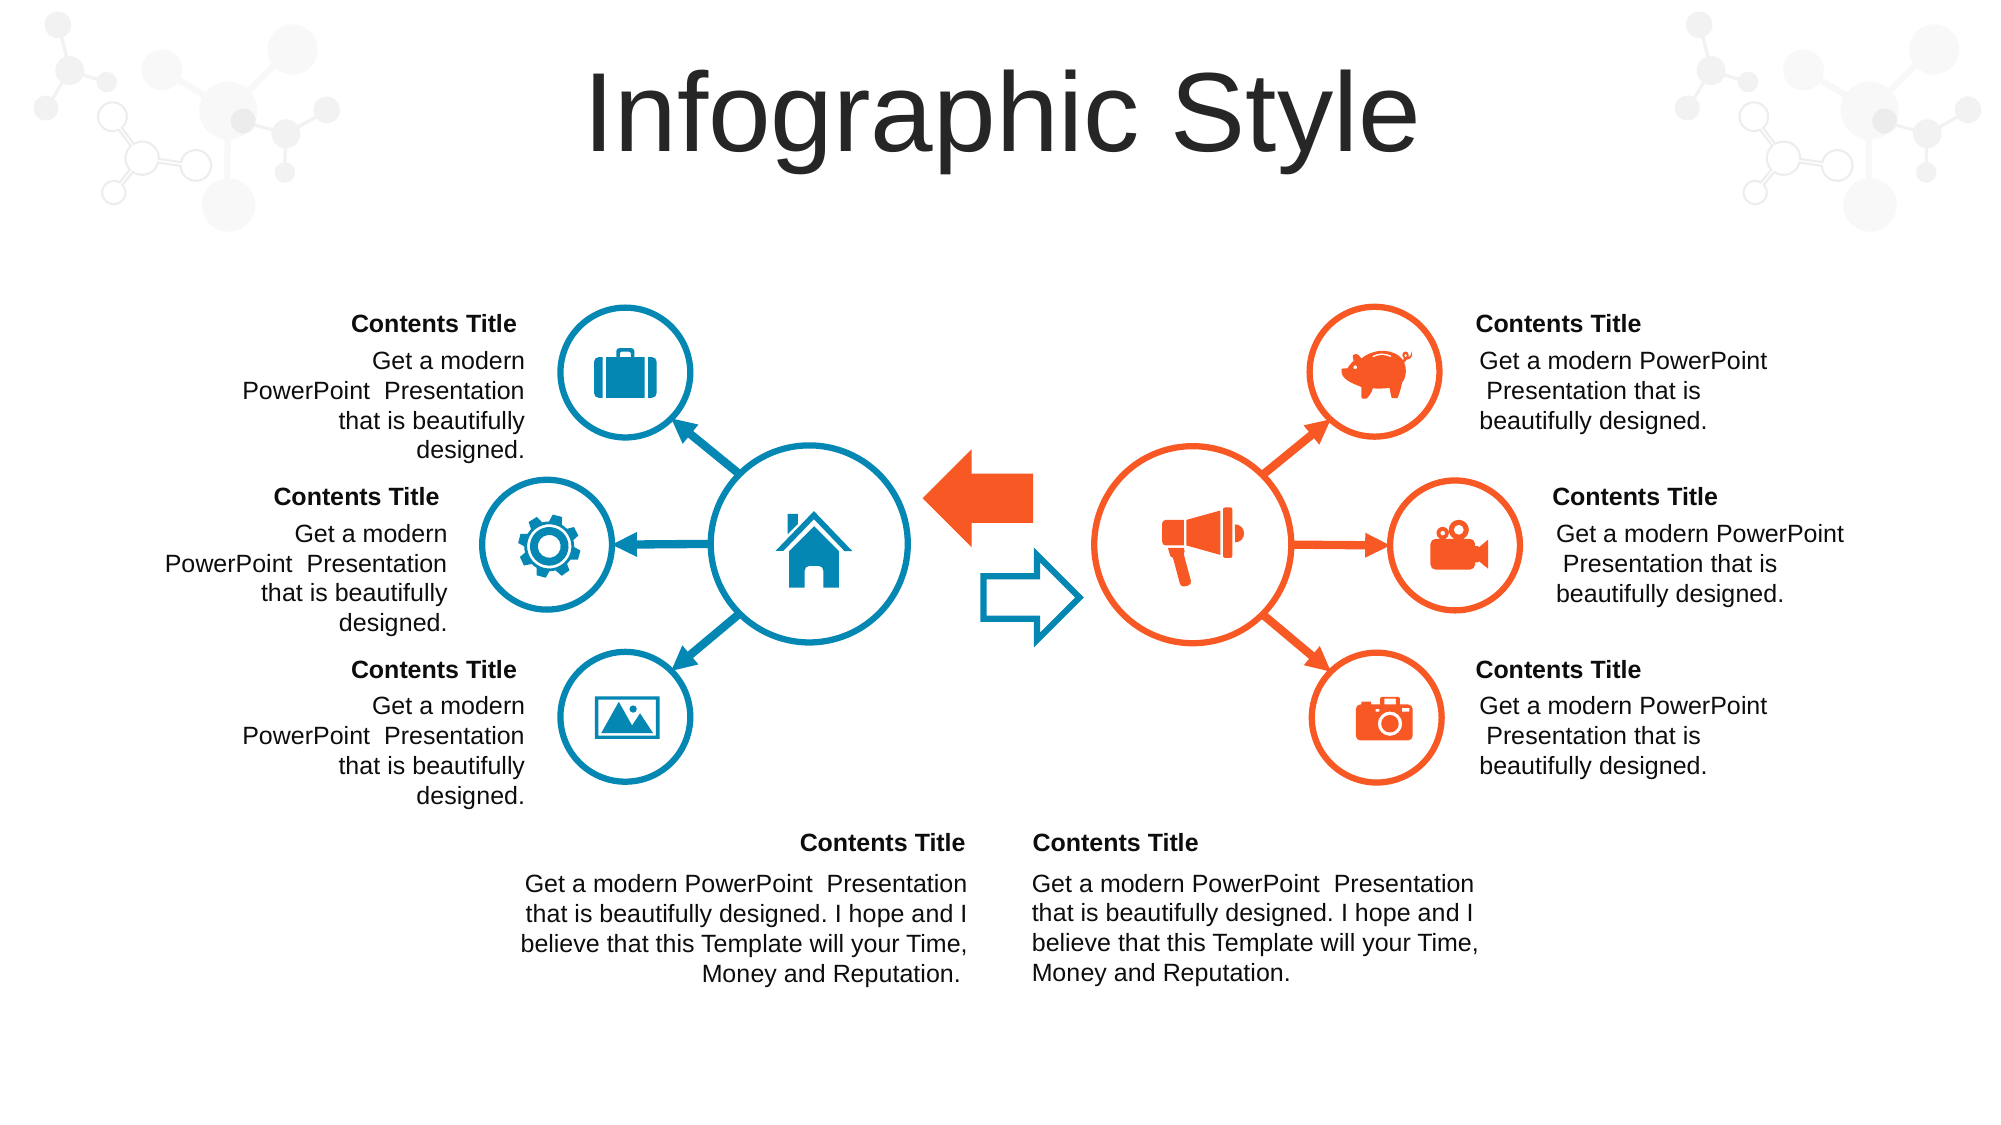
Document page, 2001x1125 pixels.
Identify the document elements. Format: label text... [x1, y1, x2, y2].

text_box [1094, 306, 1520, 783]
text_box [493, 819, 984, 997]
list Infographic Style [53, 55, 1952, 175]
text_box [216, 645, 541, 789]
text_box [1457, 300, 1789, 443]
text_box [216, 300, 541, 443]
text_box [1534, 472, 1865, 616]
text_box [1014, 819, 1505, 996]
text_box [138, 472, 463, 616]
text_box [922, 449, 1080, 641]
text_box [1457, 645, 1789, 789]
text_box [482, 307, 908, 782]
